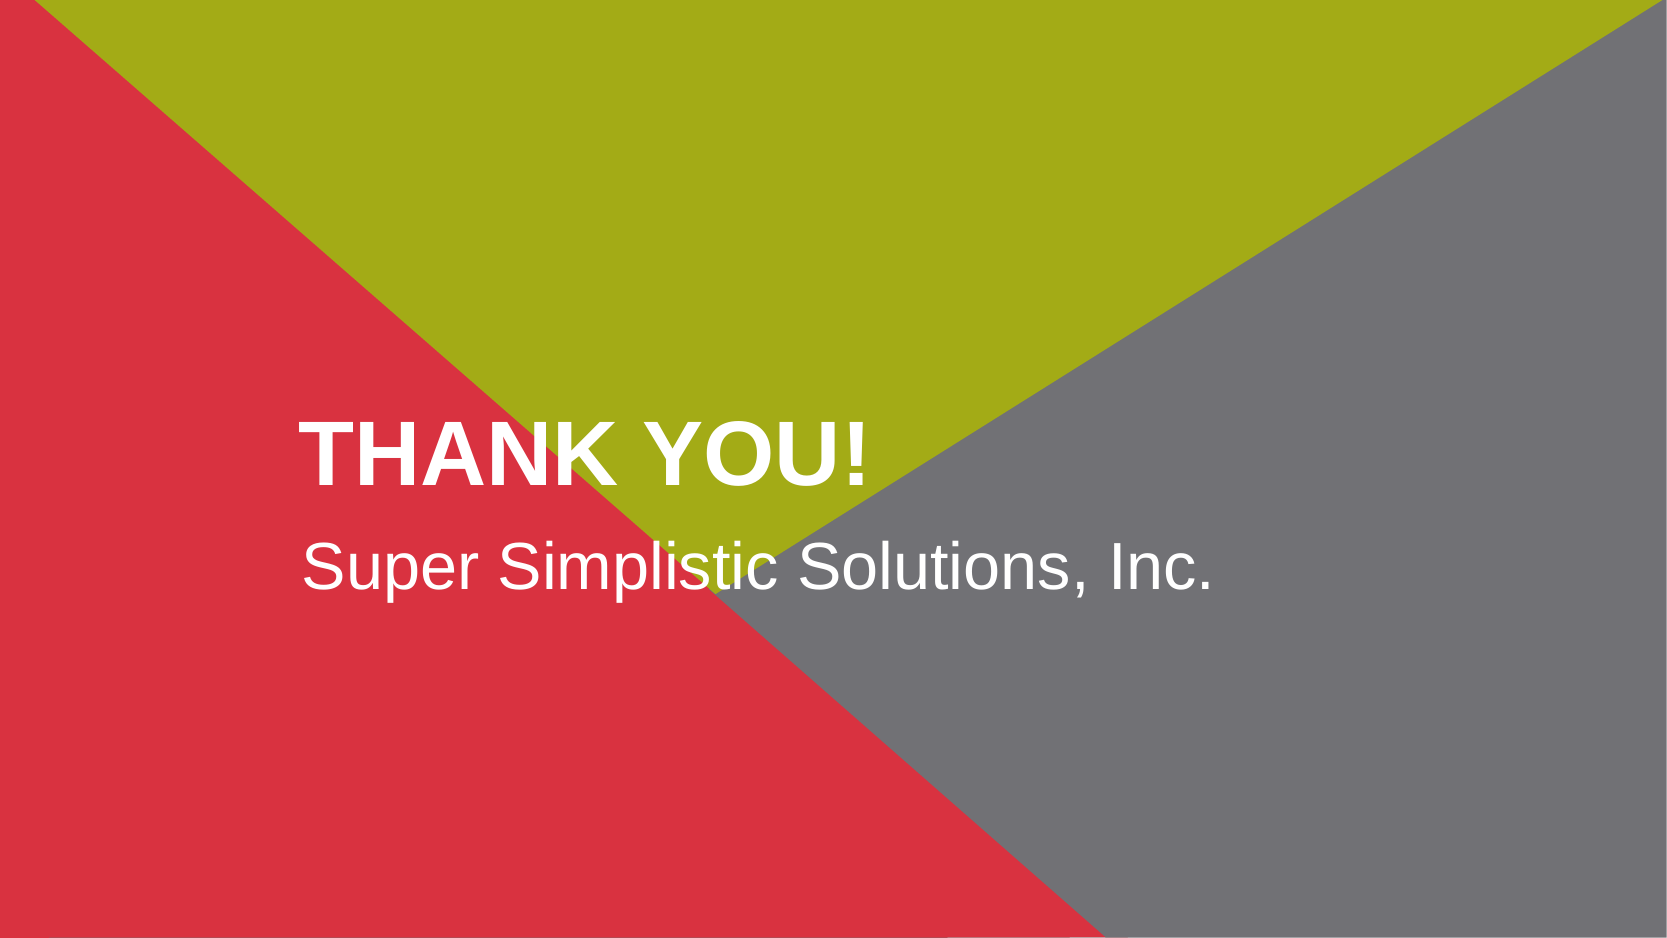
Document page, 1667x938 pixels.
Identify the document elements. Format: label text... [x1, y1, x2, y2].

title THANK YOU! [283, 243, 1220, 512]
subtitle Super Simplistic Solutions, Inc. [286, 515, 1384, 835]
